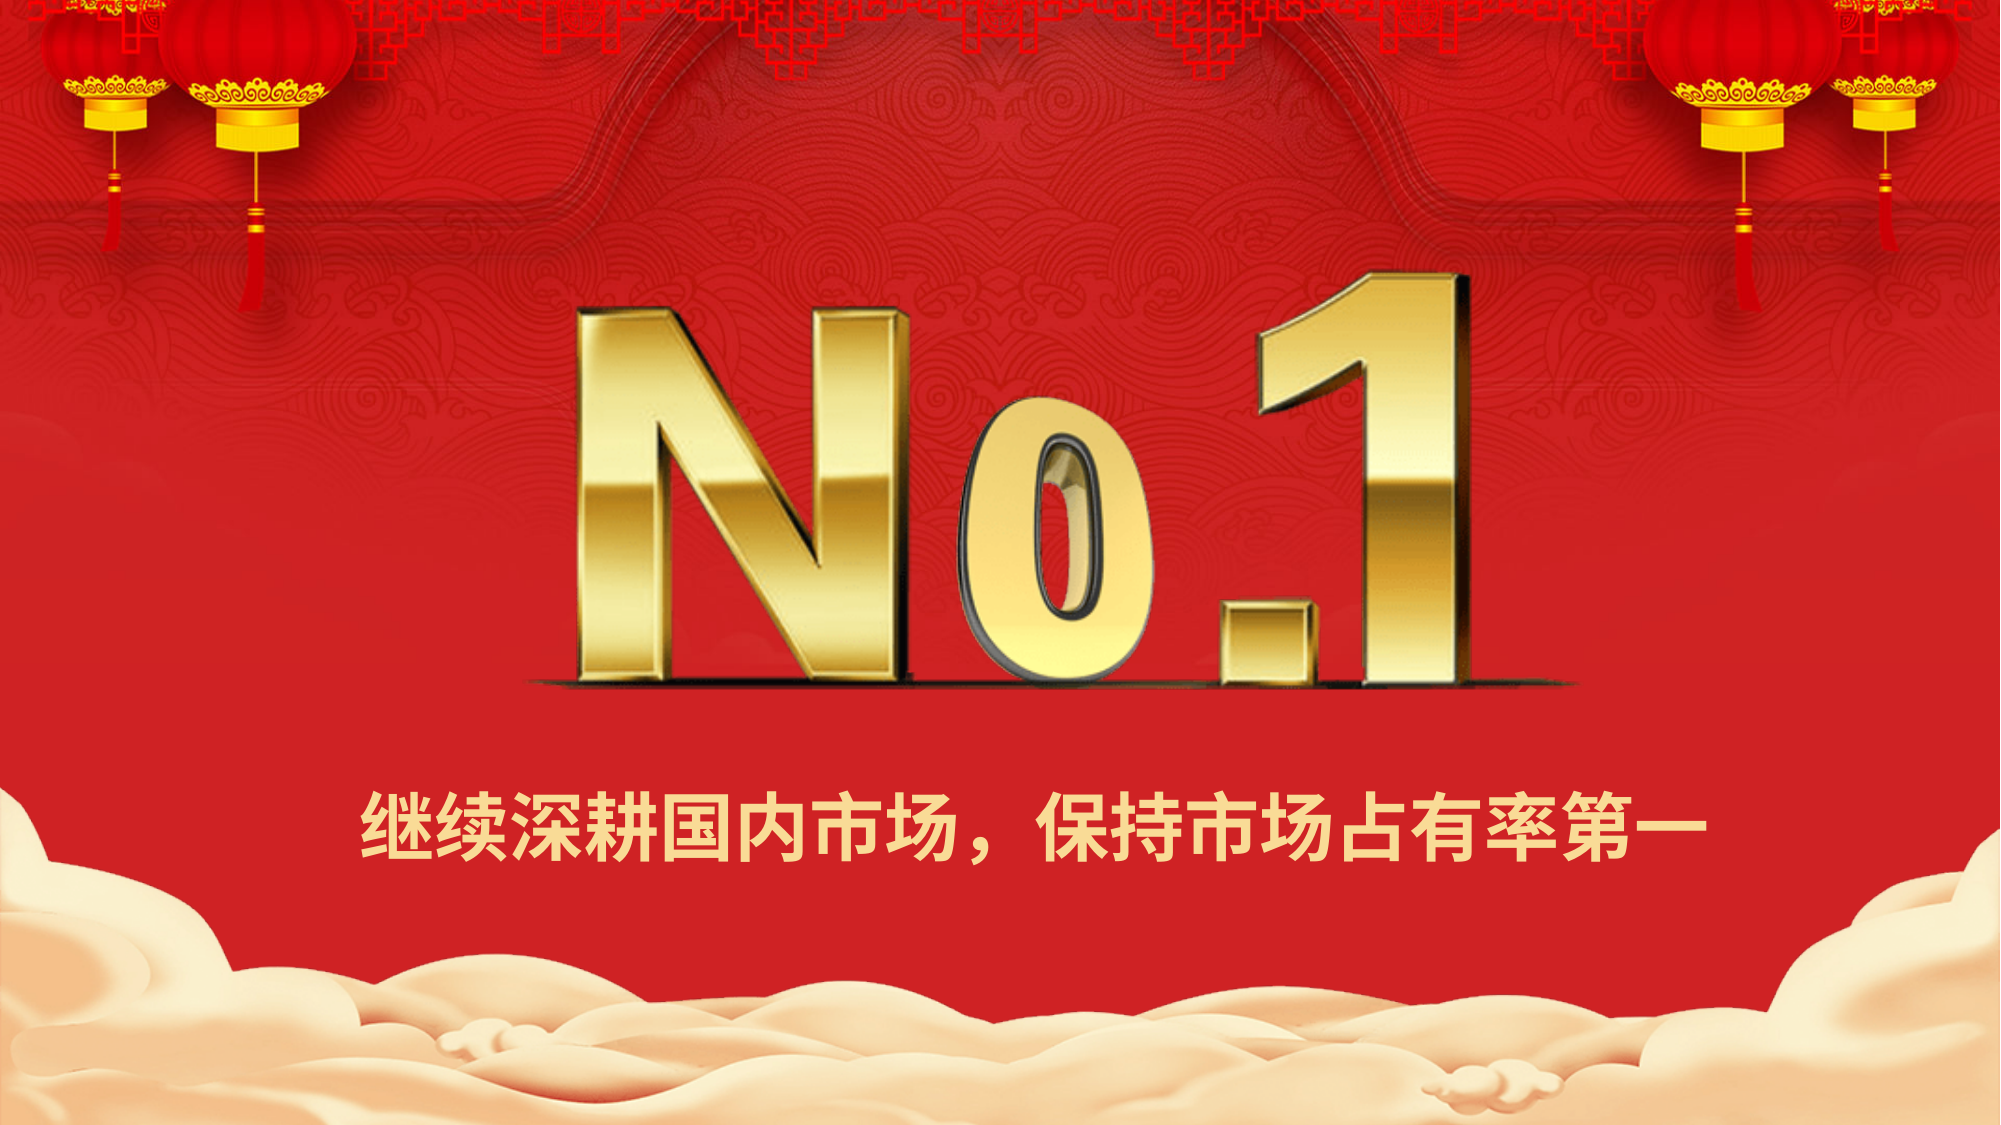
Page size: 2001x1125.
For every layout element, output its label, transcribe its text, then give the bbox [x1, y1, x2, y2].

text_box 继续深耕国内市场，保持市场占有率第一 [316, 727, 465, 878]
text_box 继续深耕国内市场，保持市场占有率第一 [1586, 727, 1754, 878]
picture [0, 0, 2000, 1125]
